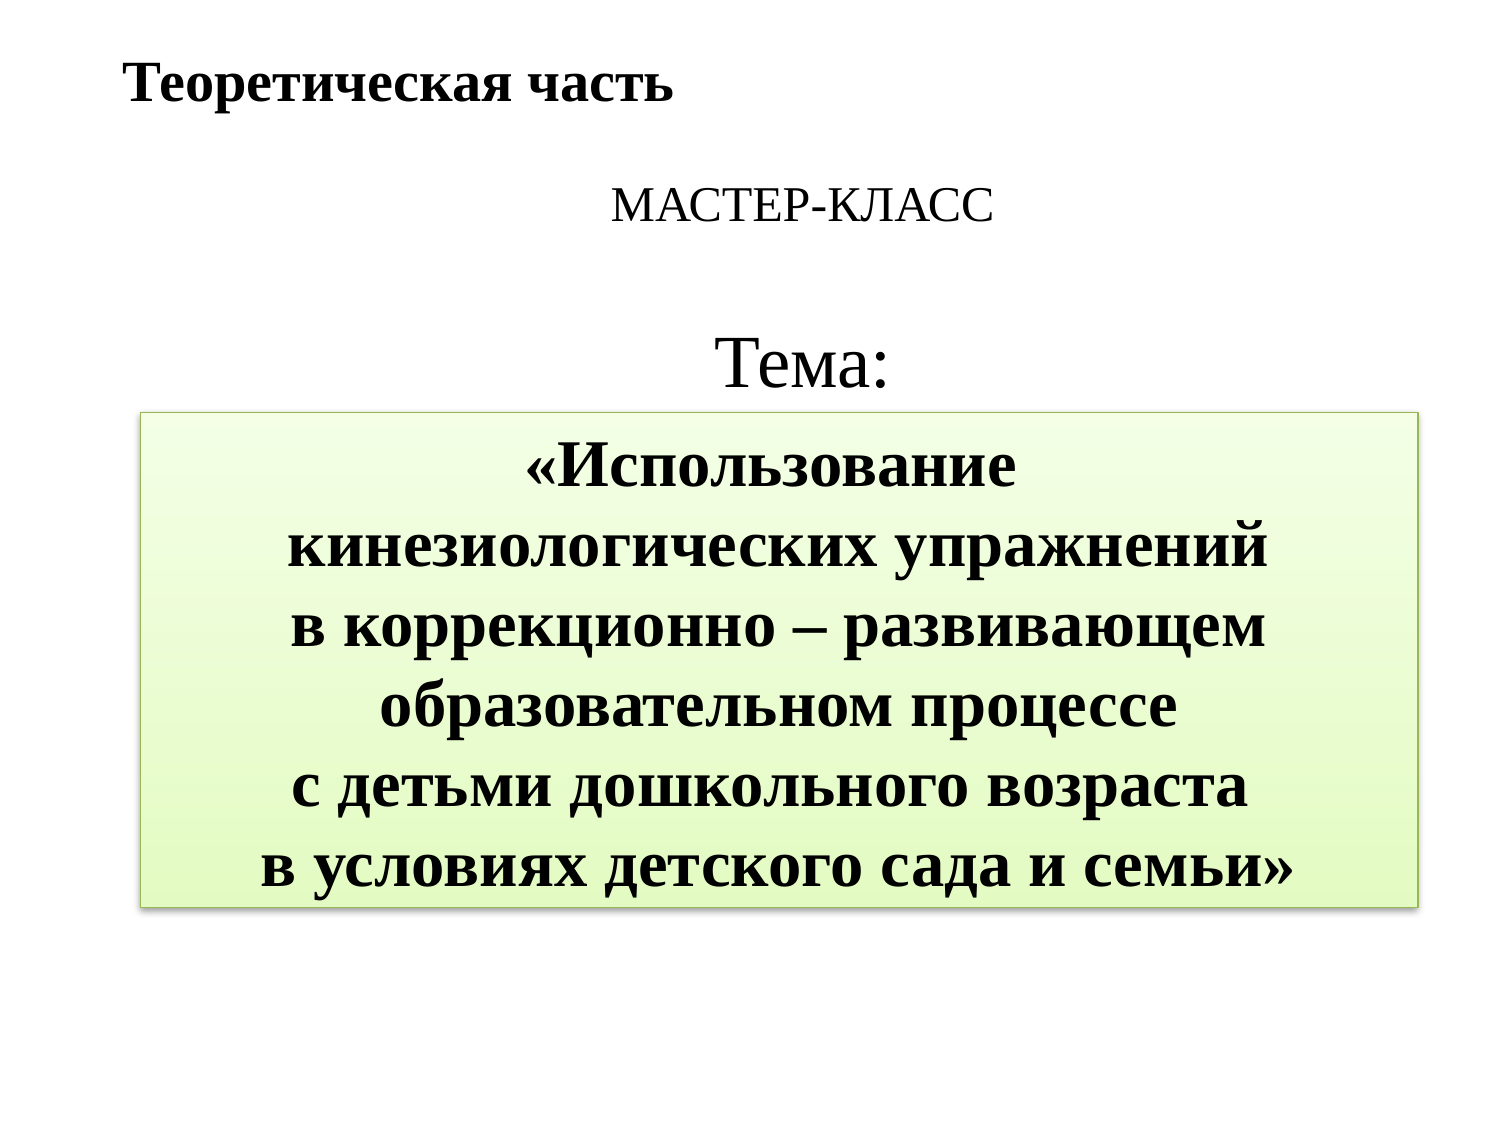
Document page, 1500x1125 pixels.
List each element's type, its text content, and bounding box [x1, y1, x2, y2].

text_box Тема: [585, 305, 1020, 411]
text_box МАСТЕР-КЛАСС [585, 164, 1020, 240]
text_box Теоретическая часть [35, 35, 762, 121]
text_box «Использование кинезиологических упражнений в коррекционно – развивающем образовательном процессе с детьми дошкольного возраста в условиях детского сада и семьи» [140, 412, 1419, 908]
